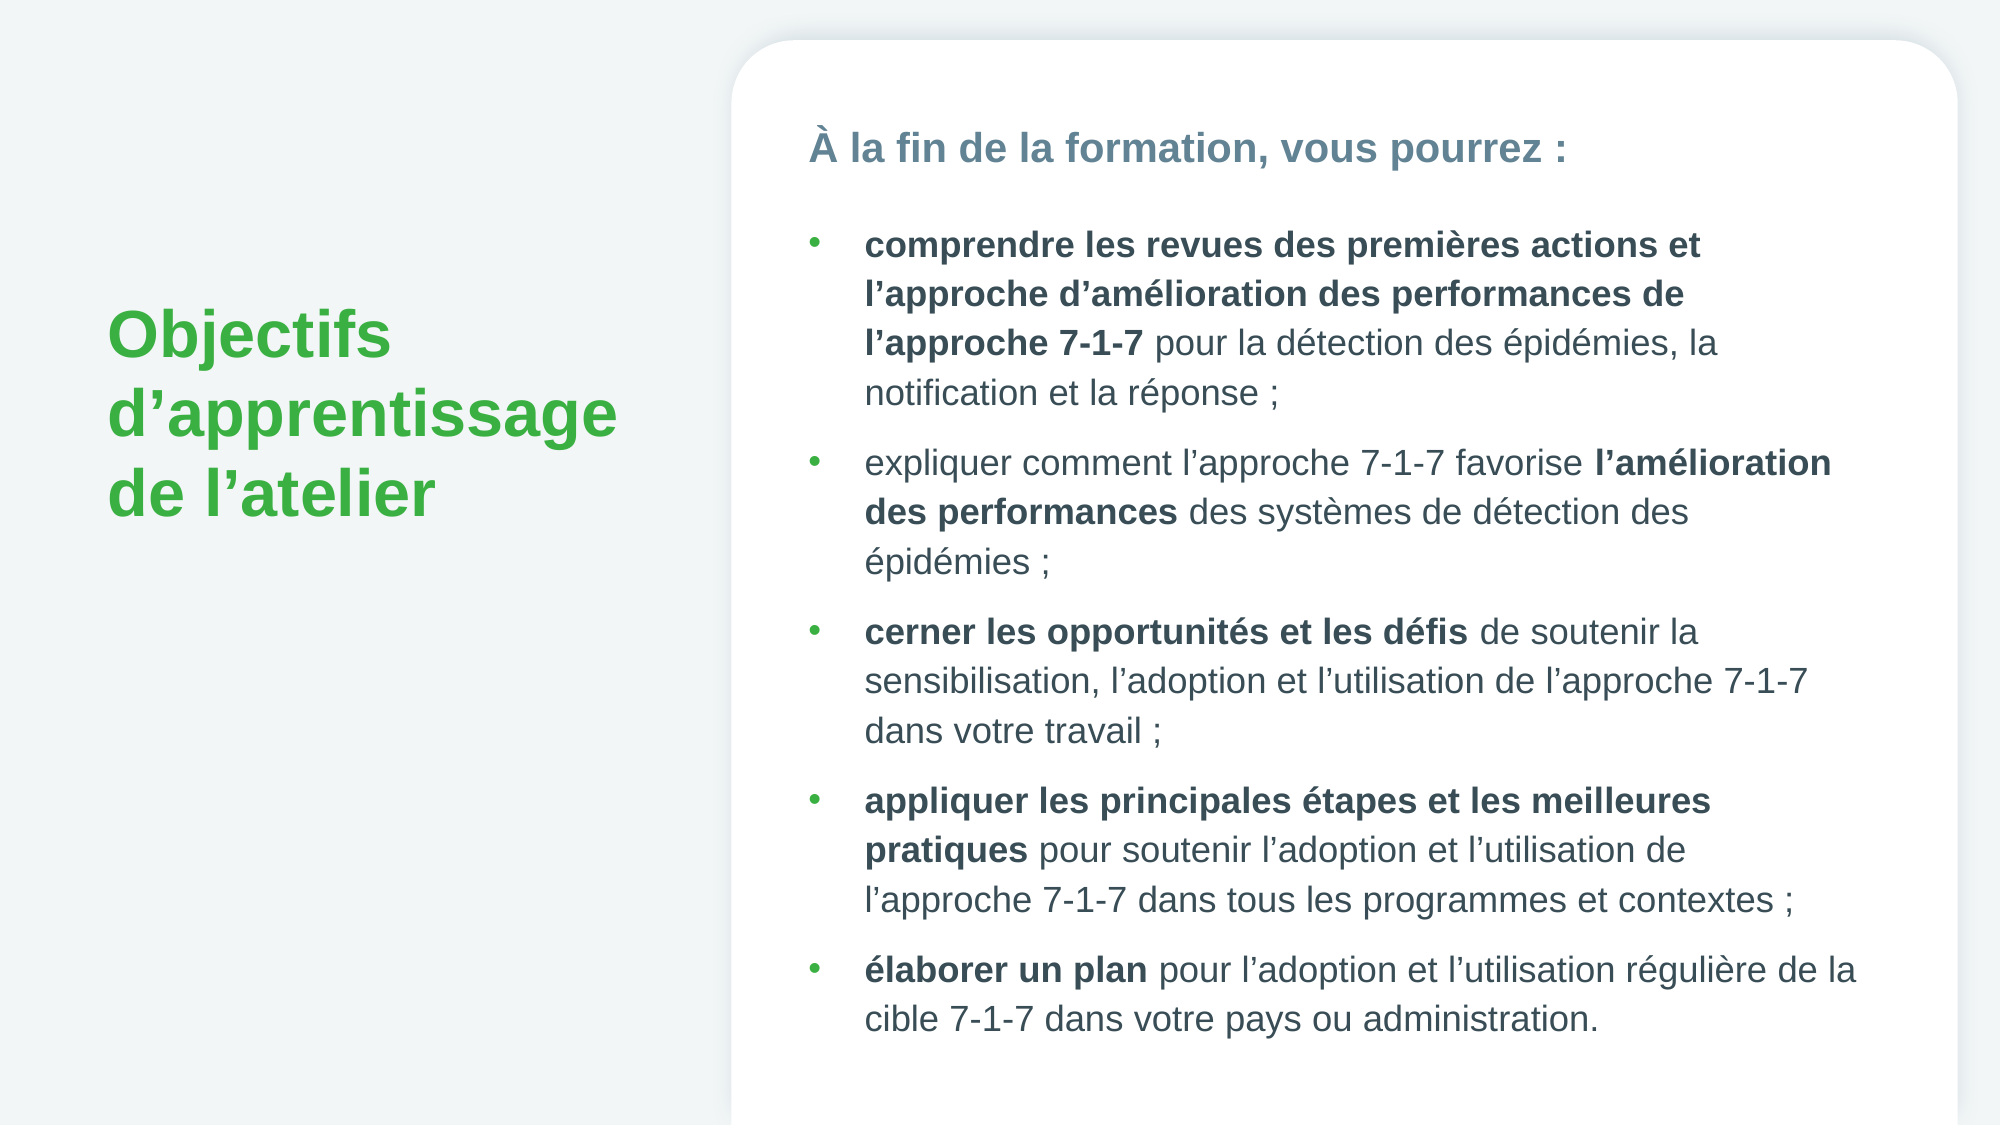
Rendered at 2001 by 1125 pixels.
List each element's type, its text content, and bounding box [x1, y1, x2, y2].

list comprendre les revues des premières actions et l’approche d’amélioration des performances de l’approche 7-1-7 pour la détection des épidémies, la notification et la réponse ; expliquer comment l’approche 7-1-7 favorise l’amélioration des performances des systèmes de détection des épidémies ; cerner les opportunités et les défis de soutenir la sensibilisation, l’adoption et l’utilisation de l’approche 7-1-7 dans votre travail ; appliquer les principales étapes et les meilleures pratiques pour soutenir l’adoption et l’utilisation de l’approche 7-1-7 dans tous les programmes et contextes ; élaborer un plan pour l’adoption et l’utilisation régulière de la cible 7-1-7 dans votre pays ou administration. [793, 207, 1901, 1105]
list À la fin de la formation, vous pourrez : [793, 119, 1892, 186]
title Objectifs d’apprentissage de l’atelier [92, 163, 700, 538]
